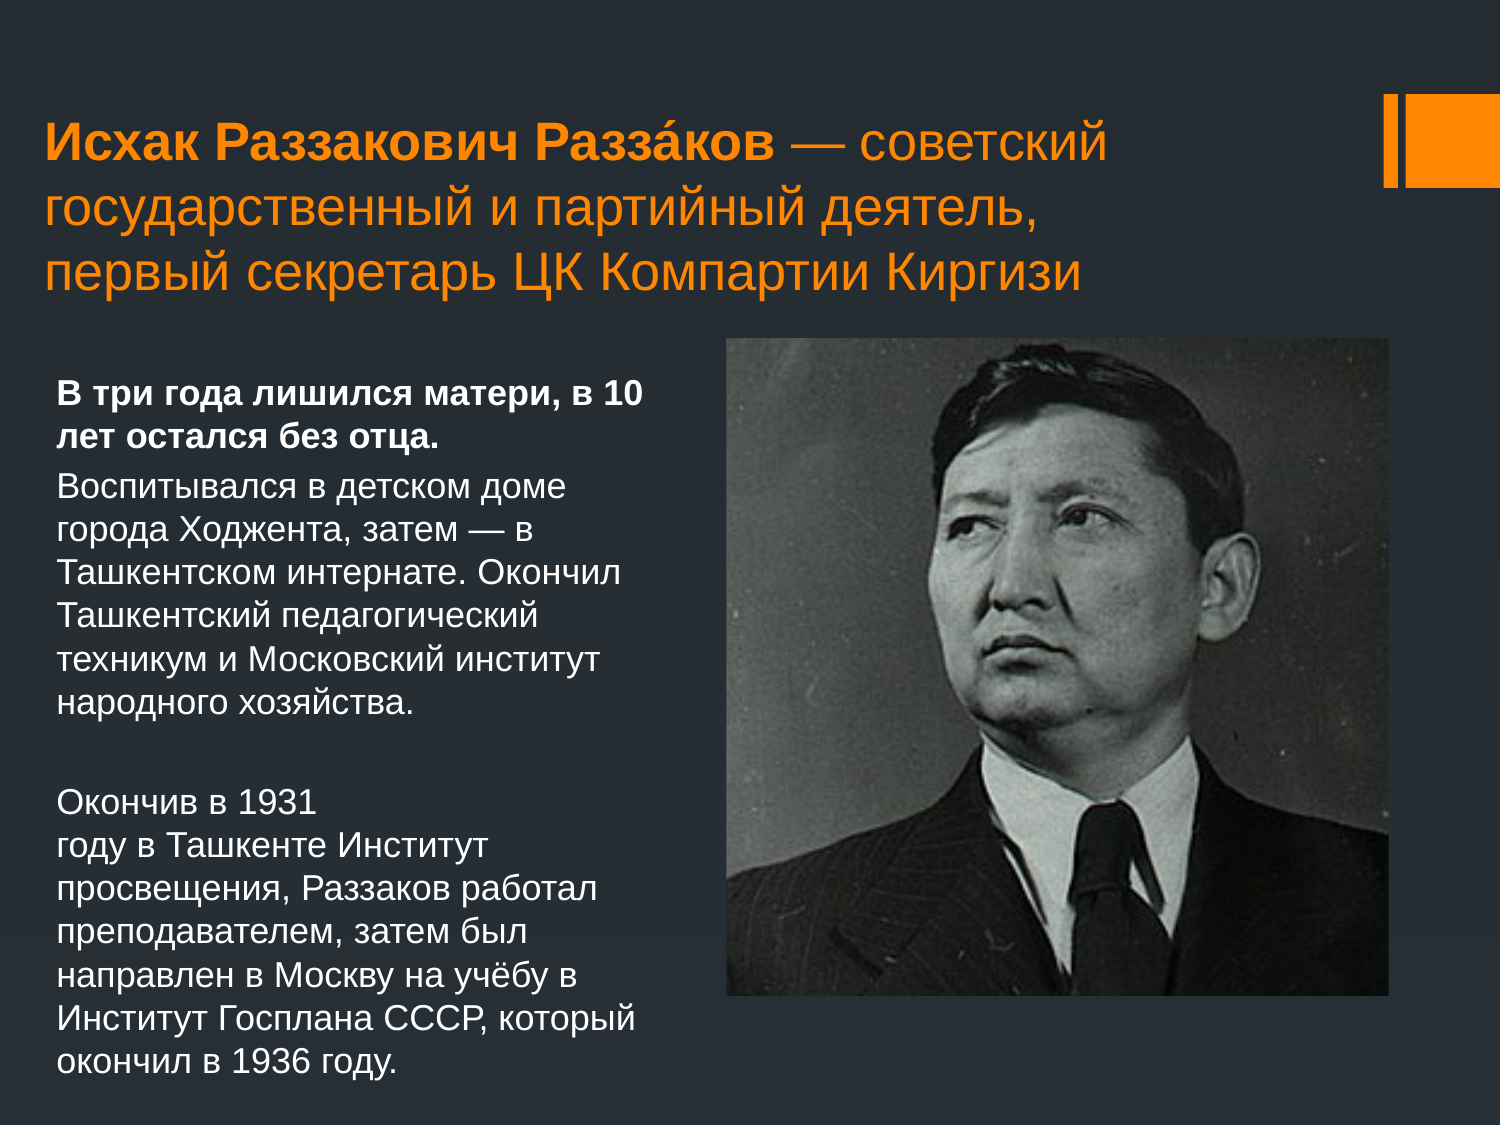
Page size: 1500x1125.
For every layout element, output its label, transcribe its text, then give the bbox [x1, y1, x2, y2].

list В три года лишился матери, в 10 лет остался без отца. Воспитывался в детском доме города Ходжента, затем — в Ташкентском интернате. Окончил Ташкентский педагогический техникум и Московский институт народного хозяйства. Окончив в 1931 году в Ташкенте Институт просвещения, Раззаков работал преподавателем, затем был направлен в Москву на учёбу в Институт Госплана СССР, который окончил в 1936 году. [41, 361, 691, 1094]
title Исхак Раззакович Разза́ков — советский государственный и партийный деятель, первый секретарь ЦК Компартии Киргизи [29, 54, 1152, 374]
picture [725, 337, 1390, 997]
